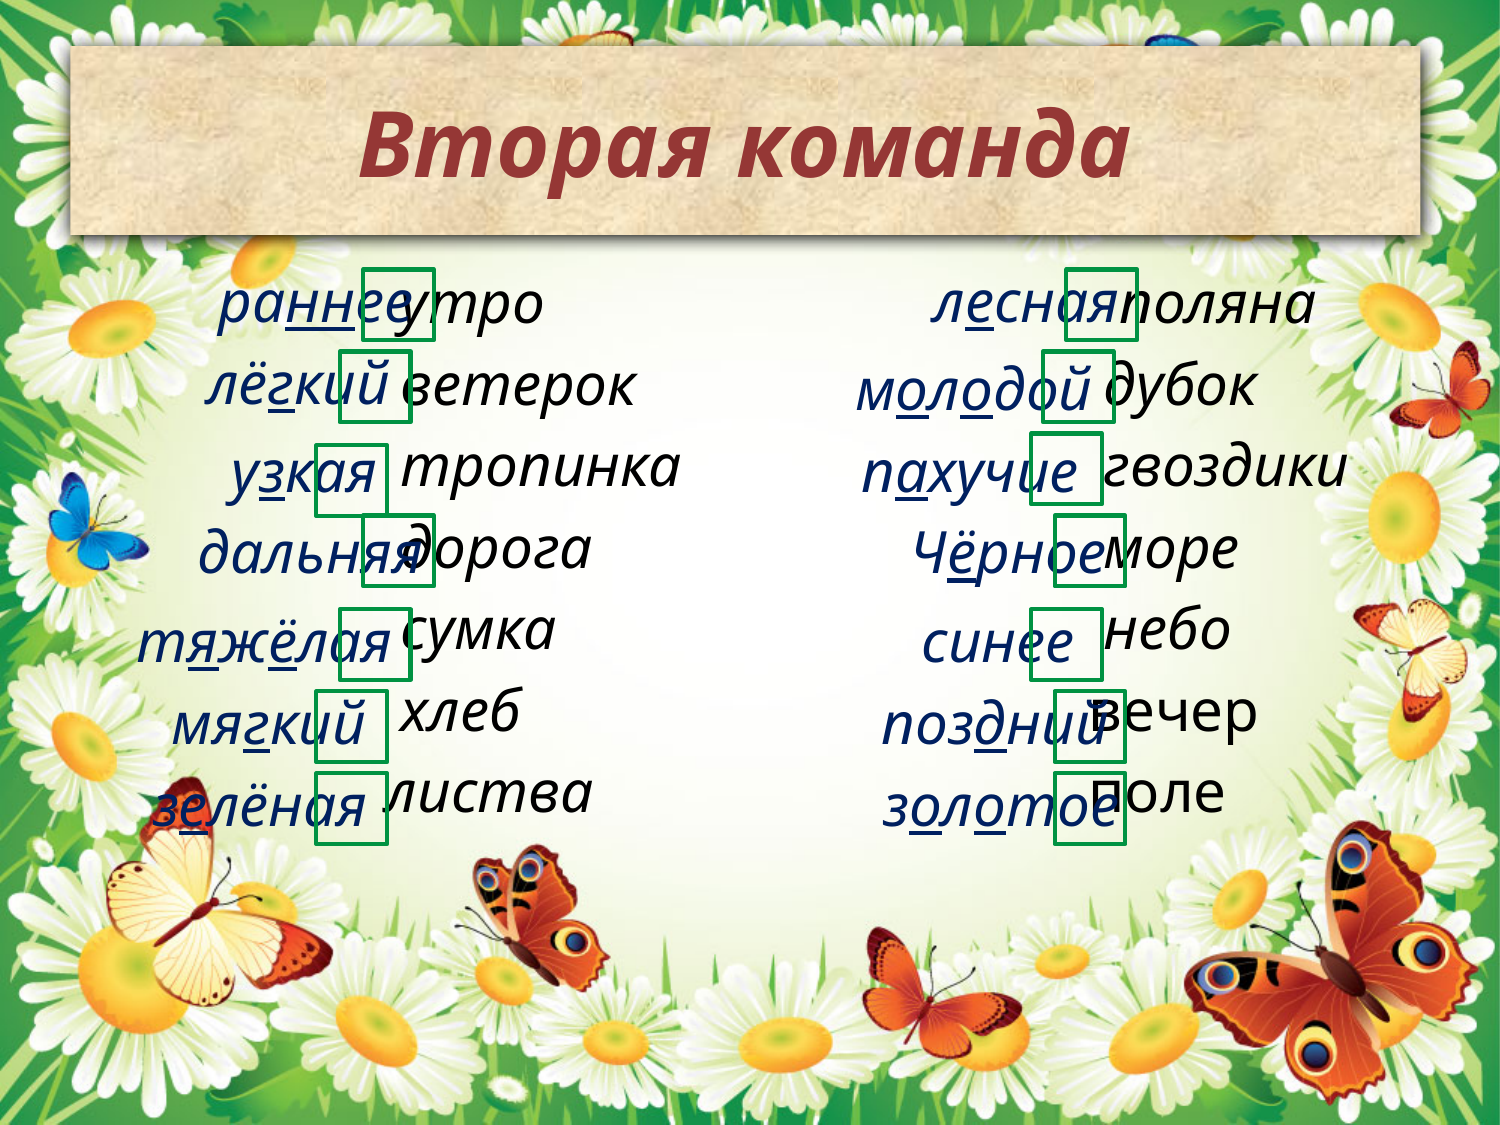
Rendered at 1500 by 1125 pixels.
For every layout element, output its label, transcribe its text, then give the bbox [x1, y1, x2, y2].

text_box [314, 443, 389, 518]
text_box золотое [806, 736, 1221, 870]
text_box дальняя [103, 490, 361, 586]
list утро ветерок тропинка дорога сумка хлеб листва [35, 257, 738, 1005]
text_box раннее [150, 232, 507, 336]
text_box [1029, 607, 1104, 661]
picture [0, 0, 1500, 1125]
text_box [338, 349, 413, 422]
text_box [1064, 267, 1139, 337]
text_box тяжёлая [56, 572, 495, 688]
text_box [1041, 349, 1116, 418]
text_box узкая [138, 407, 471, 505]
text_box синее [853, 572, 1210, 681]
text_box [1053, 771, 1127, 846]
text_box [314, 689, 389, 748]
text_box пахучие [782, 407, 1210, 518]
title Вторая команда [70, 46, 1421, 235]
text_box лесная [865, 232, 1221, 345]
text_box мягкий [103, 654, 460, 760]
list поляна дубок гвоздики море небо вечер поле [738, 257, 1454, 1005]
text_box дальняя [389, 494, 518, 597]
text_box Чёрное [841, 490, 1198, 595]
text_box [56, 301, 183, 430]
text_box [361, 513, 436, 588]
text_box [1053, 513, 1127, 582]
text_box поздний [806, 654, 1210, 762]
text_box [1029, 431, 1104, 497]
text_box [1053, 689, 1127, 746]
text_box [314, 771, 389, 846]
text_box молодой [771, 325, 1233, 430]
text_box зелёная [79, 736, 471, 870]
text_box [361, 267, 436, 320]
text_box лёгкий [126, 314, 565, 440]
text_box [338, 607, 413, 675]
